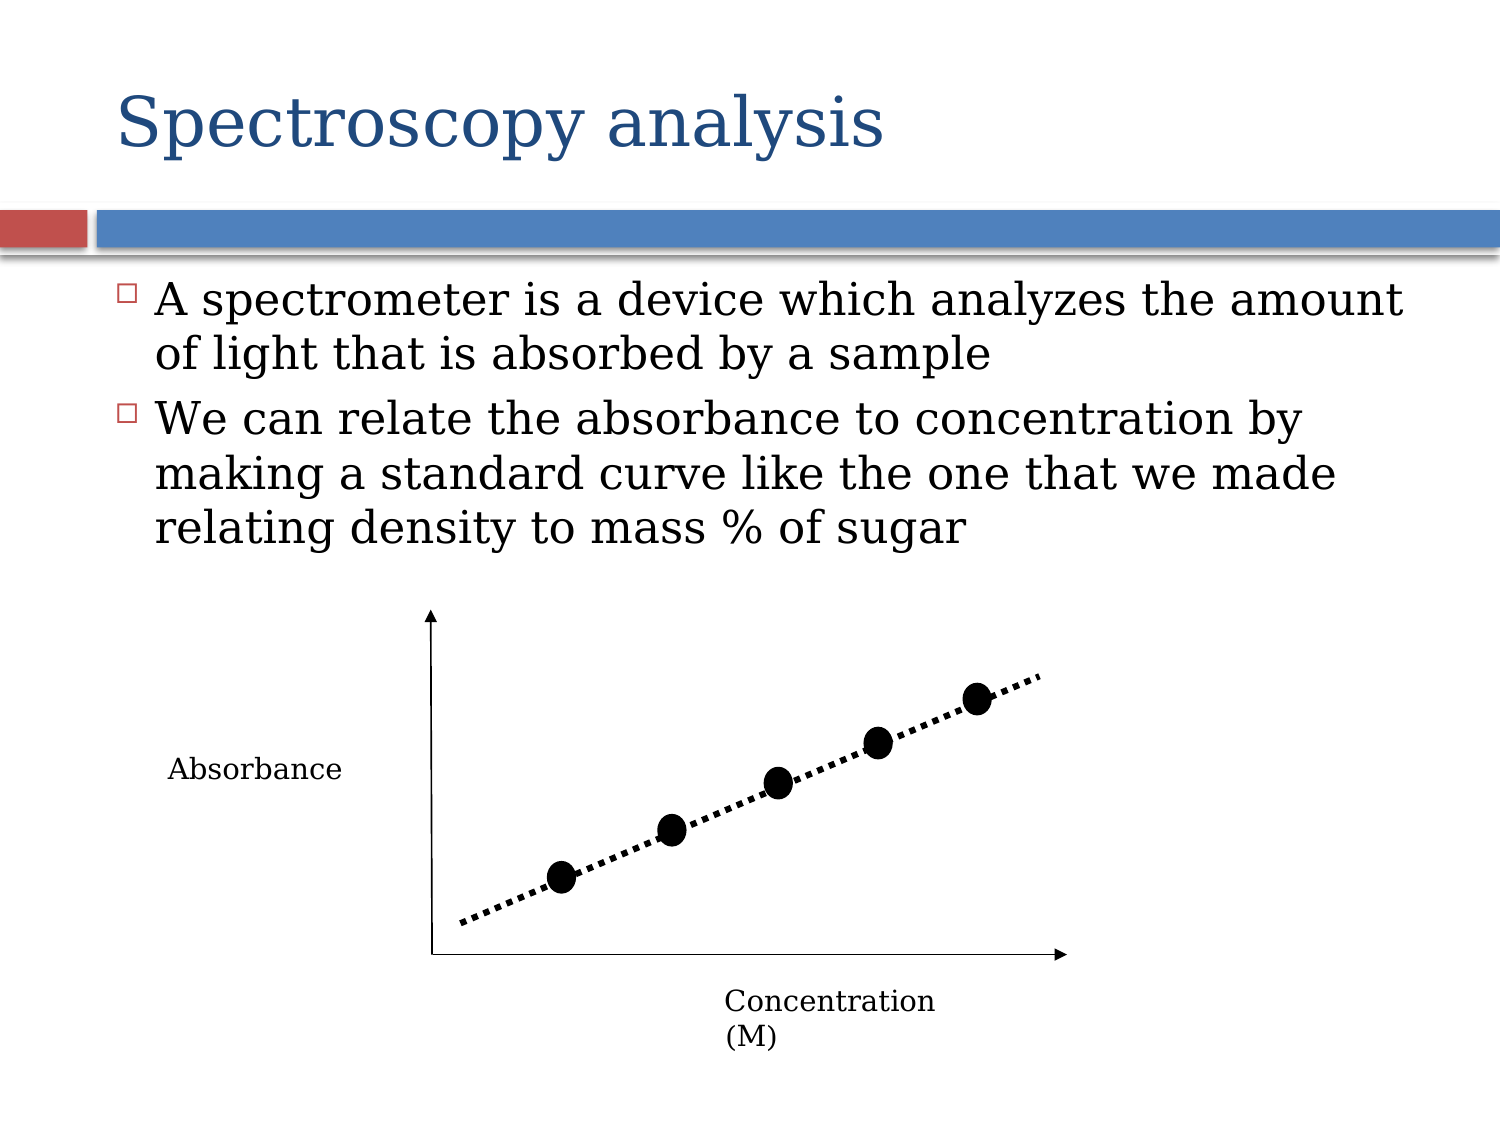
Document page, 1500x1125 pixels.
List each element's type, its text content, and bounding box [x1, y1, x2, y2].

text_box Absorbance [153, 743, 424, 793]
title Spectroscopy analysis [100, 37, 1438, 200]
text_box Concentration (M) [709, 974, 986, 1060]
list A spectrometer is a device which analyzes the amount of light that is absorbed by a sample We can relate the absorbance to concentration by making a standard curve like the one that we made relating density to mass % of sugar [100, 262, 1438, 1000]
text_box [460, 675, 1040, 924]
